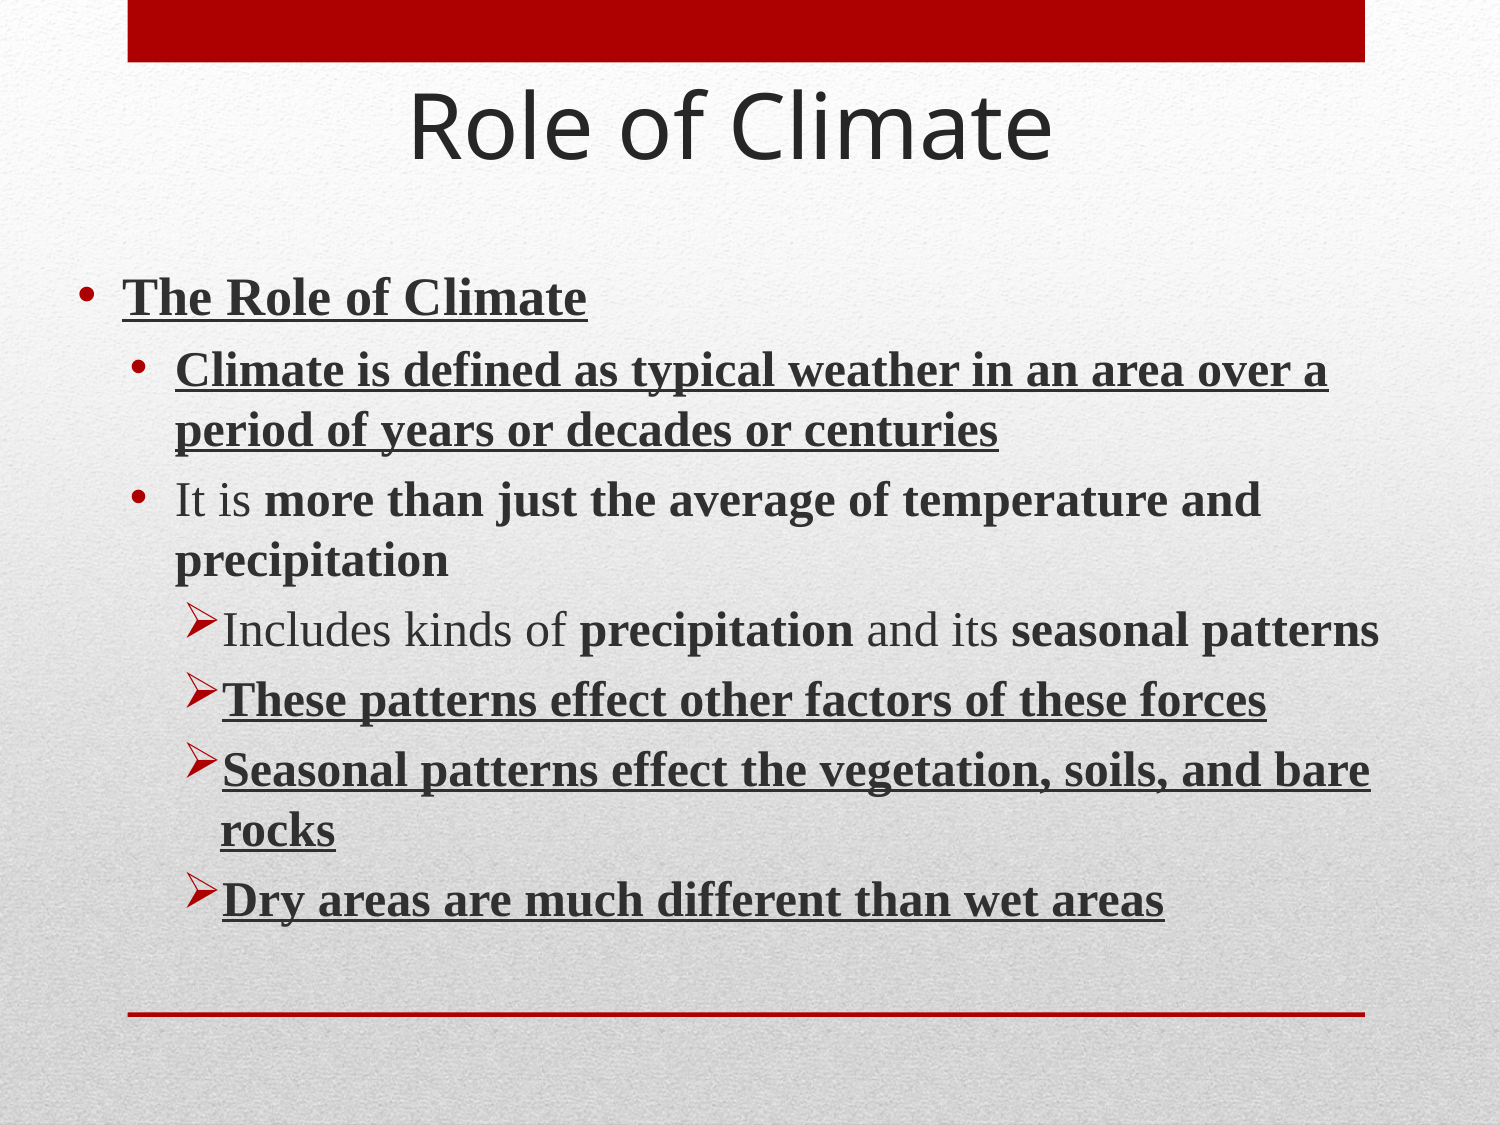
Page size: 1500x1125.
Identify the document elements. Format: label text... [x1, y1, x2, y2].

list The Role of Climate Climate is defined as typical weather in an area over a period of years or decades or centuries It is more than just the average of temperature and precipitation Includes kinds of precipitation and its seasonal patterns These patterns effect other factors of these forces Seasonal patterns effect the vegetation, soils, and bare rocks Dry areas are much different than wet areas [62, 224, 1463, 963]
title Role of Climate [24, 0, 1438, 186]
